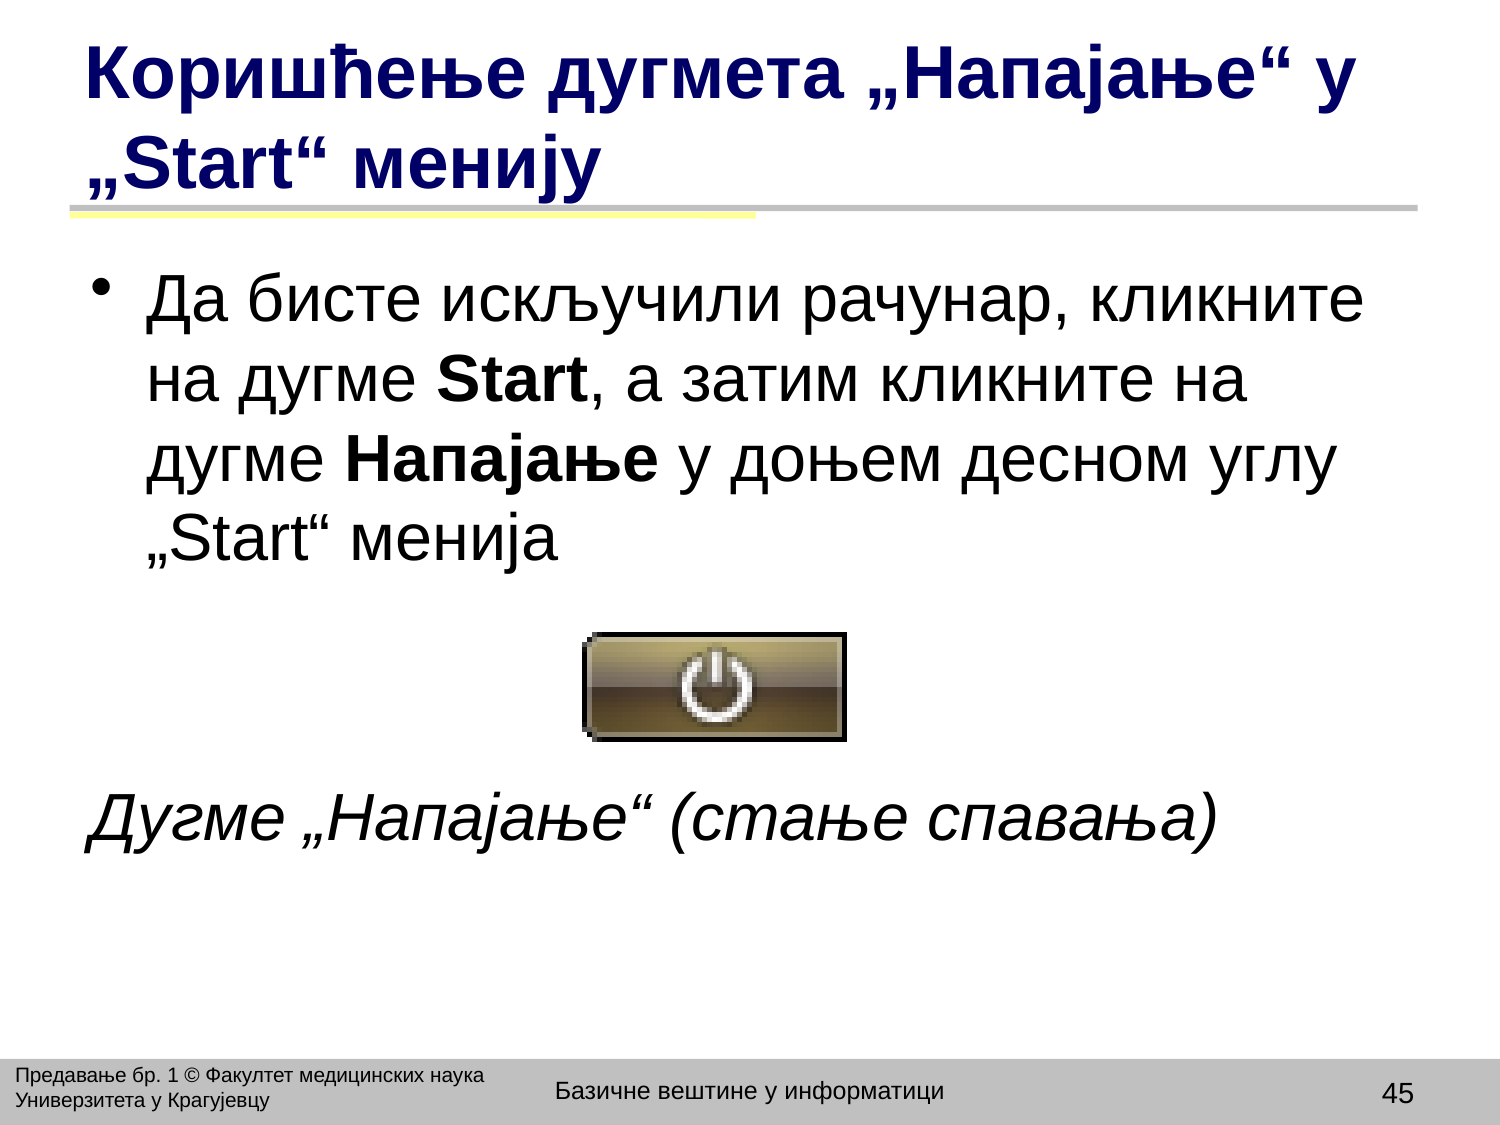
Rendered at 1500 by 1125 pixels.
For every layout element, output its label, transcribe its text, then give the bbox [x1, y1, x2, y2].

footer Базичне вештине у информатици [512, 1066, 988, 1125]
slide_number 45 [1079, 1066, 1430, 1125]
picture [578, 627, 847, 748]
slide_number Предавање бр. 1 © Факултет медицинских наука Универзитета у Крагујевцу [0, 1053, 599, 1108]
list Да бисте искључили рачунар, кликните на дугме Start, а затим кликните на дугме Напајање у доњем десном углу „Start“ менија Дугме „Напајање“ (стање спавања) [74, 246, 1426, 1023]
title Коришћење дугмета „Напајање“ у „Start“ менију [69, 19, 1426, 208]
